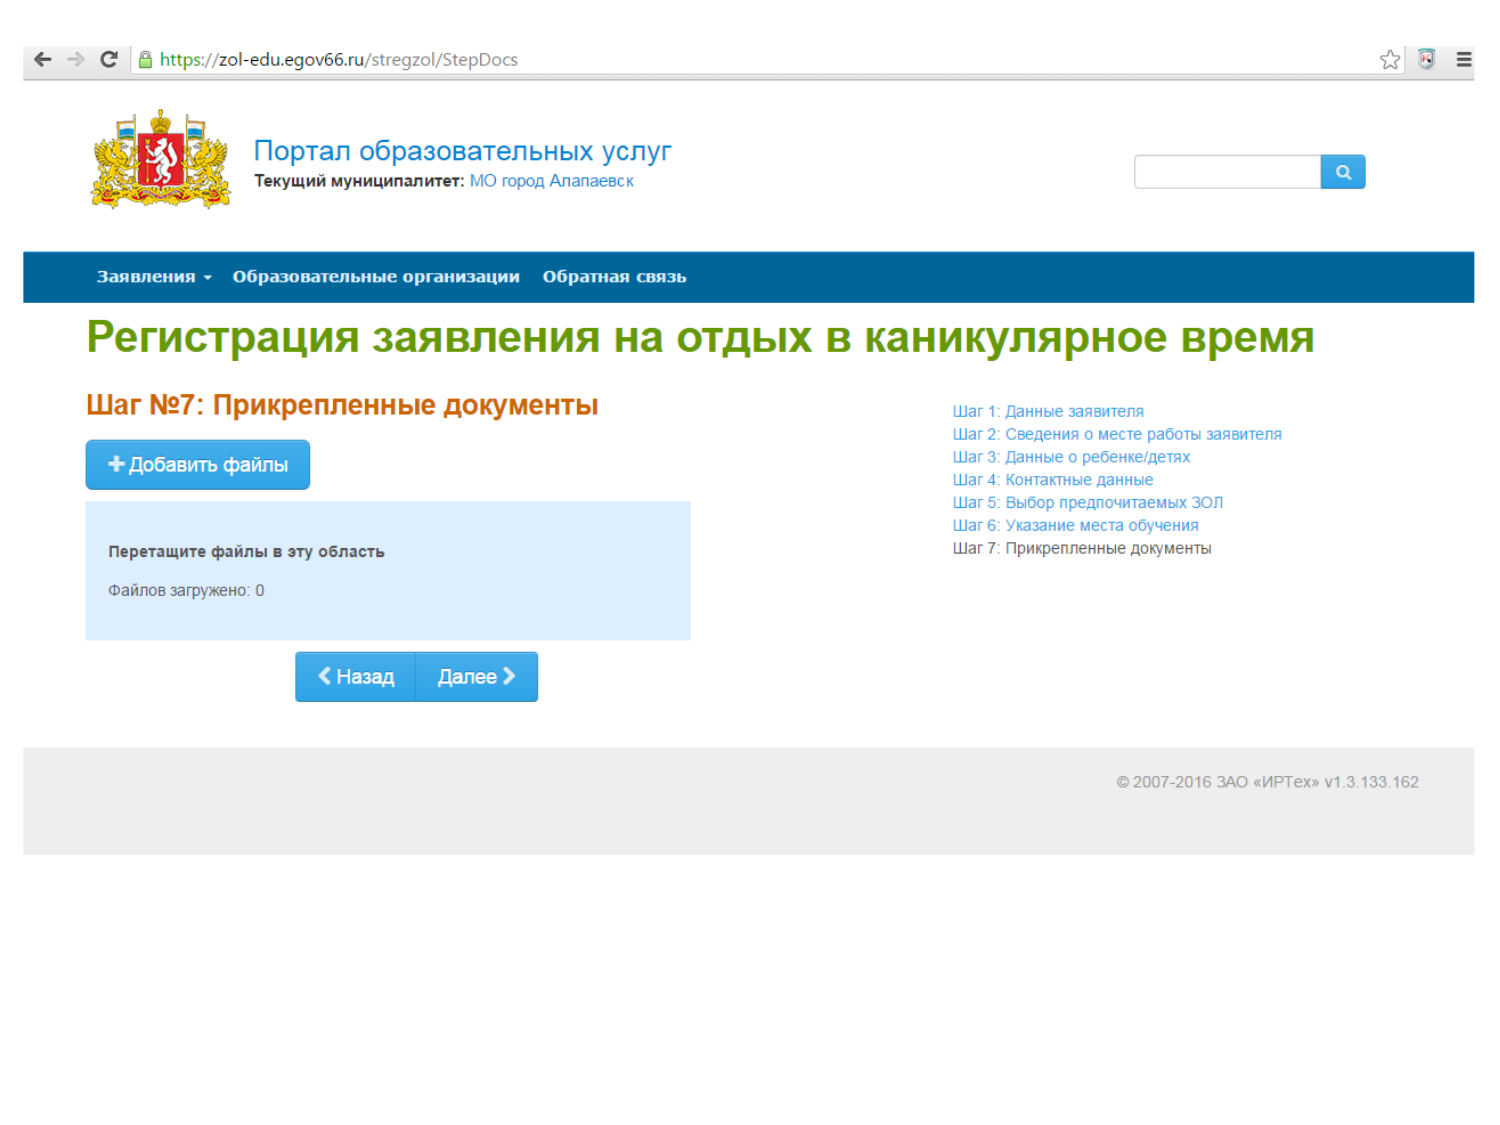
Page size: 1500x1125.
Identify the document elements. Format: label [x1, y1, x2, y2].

list [23, 46, 1475, 950]
